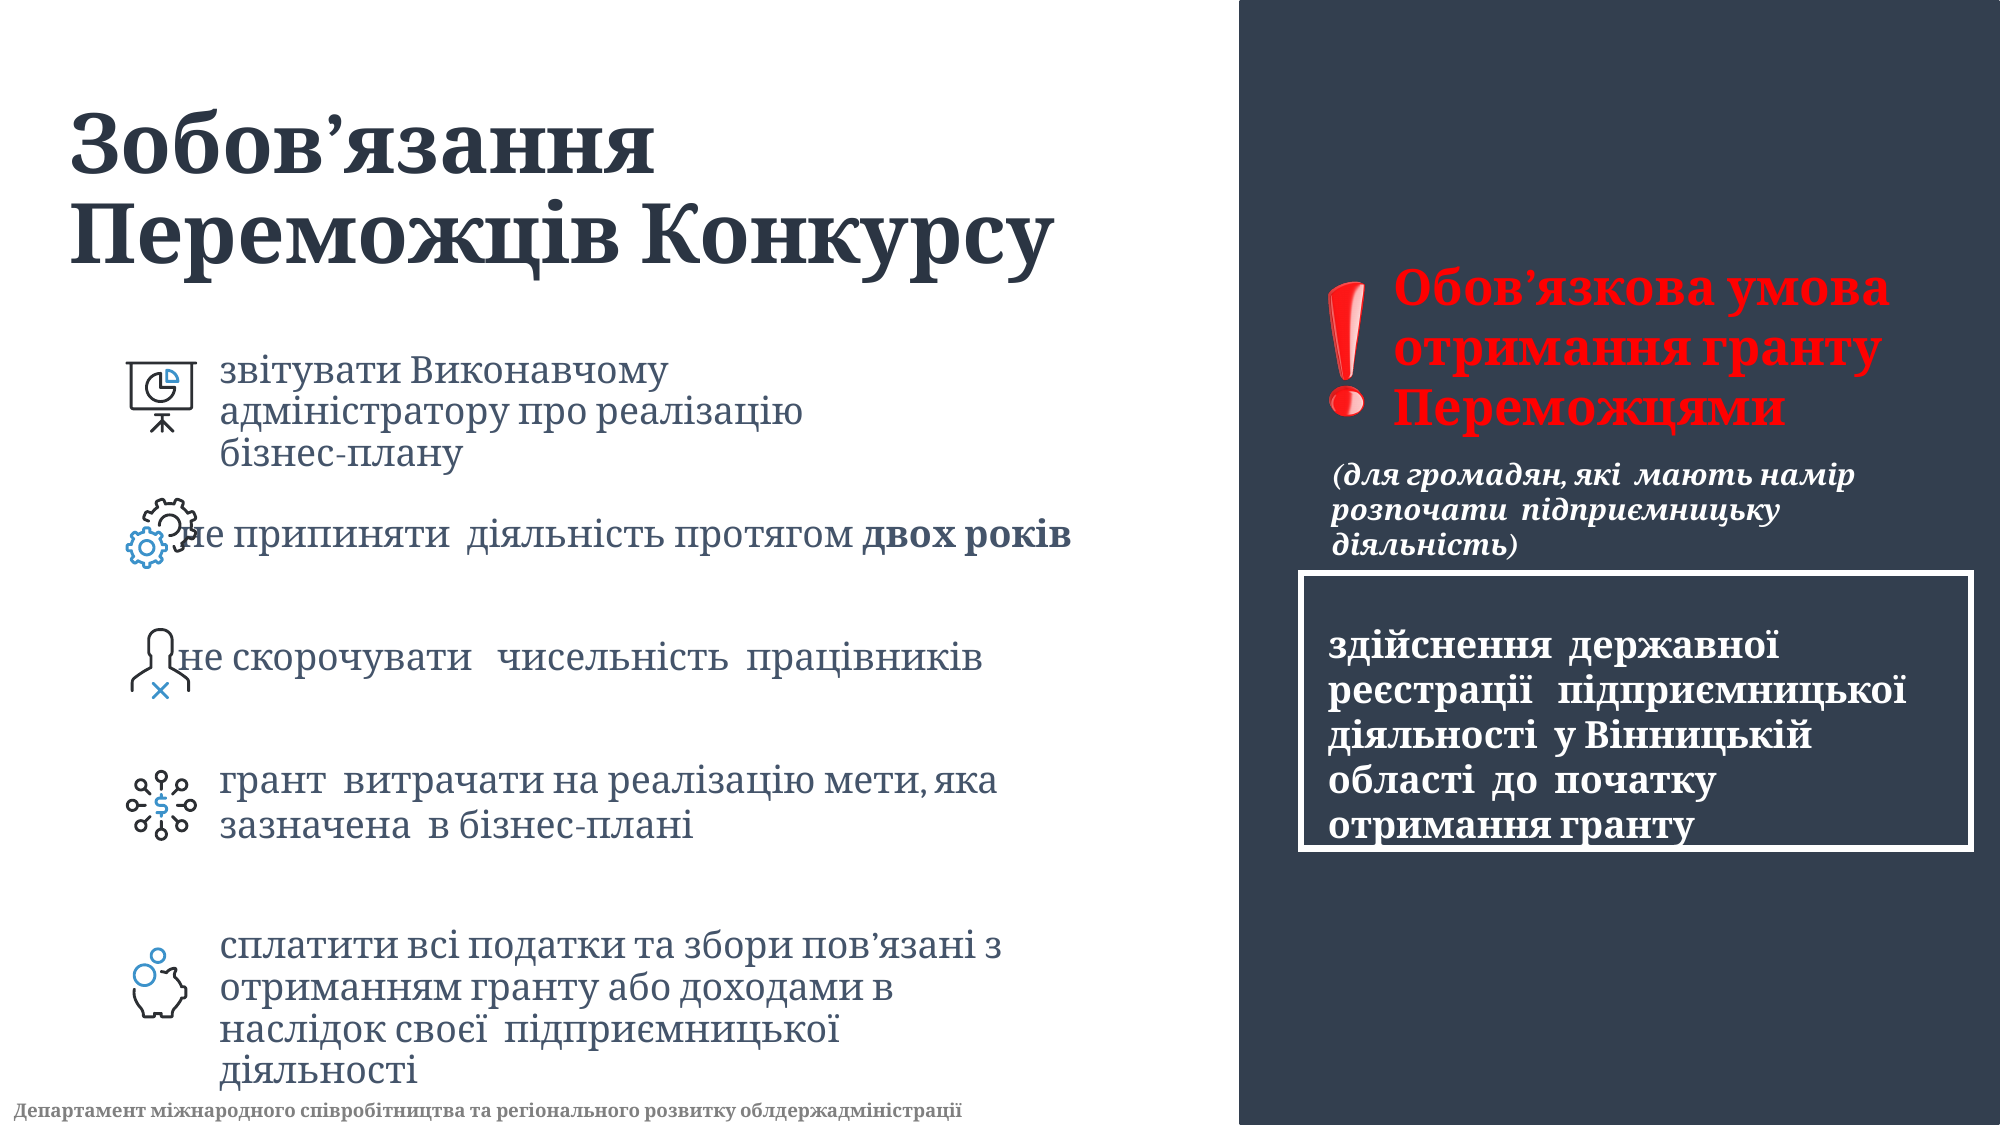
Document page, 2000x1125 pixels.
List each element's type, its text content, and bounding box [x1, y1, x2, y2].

text_box Зобов’язання Переможців Конкурсу [54, 93, 1106, 289]
text_box грант витрачати на реалізацію мети, яка зазначена в бізнес-плані [204, 748, 1034, 854]
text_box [125, 497, 198, 569]
text_box здійснення державної реєстрації підприємницької діяльності у Вінницькій області до початку отримання гранту [1313, 850, 1959, 854]
text_box [1239, 0, 2000, 1125]
picture [1285, 269, 1422, 424]
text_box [130, 628, 191, 700]
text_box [125, 361, 198, 433]
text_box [125, 769, 197, 841]
text_box звітувати Виконавчому адміністратору про реалізацію бізнес-плану [204, 341, 928, 482]
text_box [132, 947, 188, 1019]
text_box (для громадян, які мають намір розпочати підприємницьку діяльність) [1316, 449, 1973, 569]
text_box сплатити всі податки та збори пов’язані з отриманням гранту або доходами в наслідок своєї підприємницької діяльності [204, 917, 1034, 1099]
text_box не скорочувати чисельність працівників [163, 625, 1000, 686]
text_box [1300, 572, 1972, 850]
text_box не припиняти діяльність протягом двох років [198, 503, 1088, 563]
text_box Обов’язкова умова отримання гранту Переможцями [1378, 248, 1986, 443]
